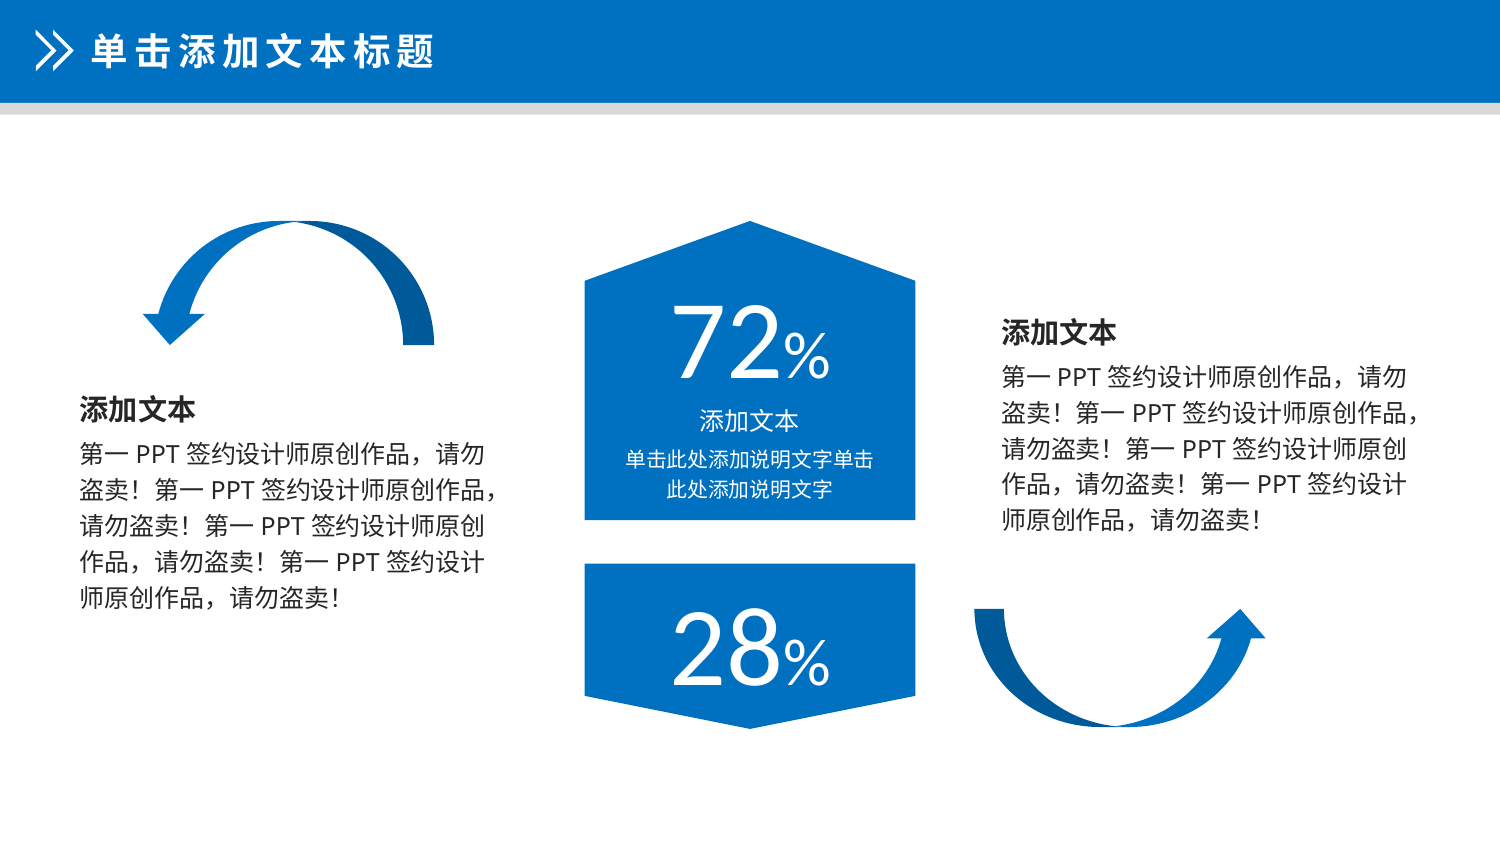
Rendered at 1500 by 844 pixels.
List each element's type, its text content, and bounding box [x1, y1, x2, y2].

text_box 72% [654, 258, 846, 398]
text_box 单击添加文本标题 [76, 20, 450, 80]
text_box [972, 606, 1268, 730]
text_box 添加文本 第一PPT签约设计师原创作品，请勿盗卖！第一PPT签约设计师原创作品，请勿盗卖！第一PPT签约设计师原创作品，请勿盗卖！第一PPT签约设计师原创作品，请勿盗卖！ [64, 377, 514, 668]
text_box [674, 716, 826, 731]
text_box [582, 561, 918, 712]
text_box [0, 101, 1500, 117]
text_box [0, 0, 1500, 101]
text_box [20, 35, 69, 66]
text_box [582, 218, 918, 523]
text_box 添加文本 第一PPT签约设计师原创作品，请勿盗卖！第一PPT签约设计师原创作品，请勿盗卖！第一PPT签约设计师原创作品，请勿盗卖！第一PPT签约设计师原创作品，请勿盗卖！ [986, 299, 1436, 564]
text_box 28% [654, 565, 846, 716]
text_box 添加文本 单击此处添加说明文字单击此处添加说明文字 [607, 398, 893, 511]
text_box [140, 218, 437, 348]
